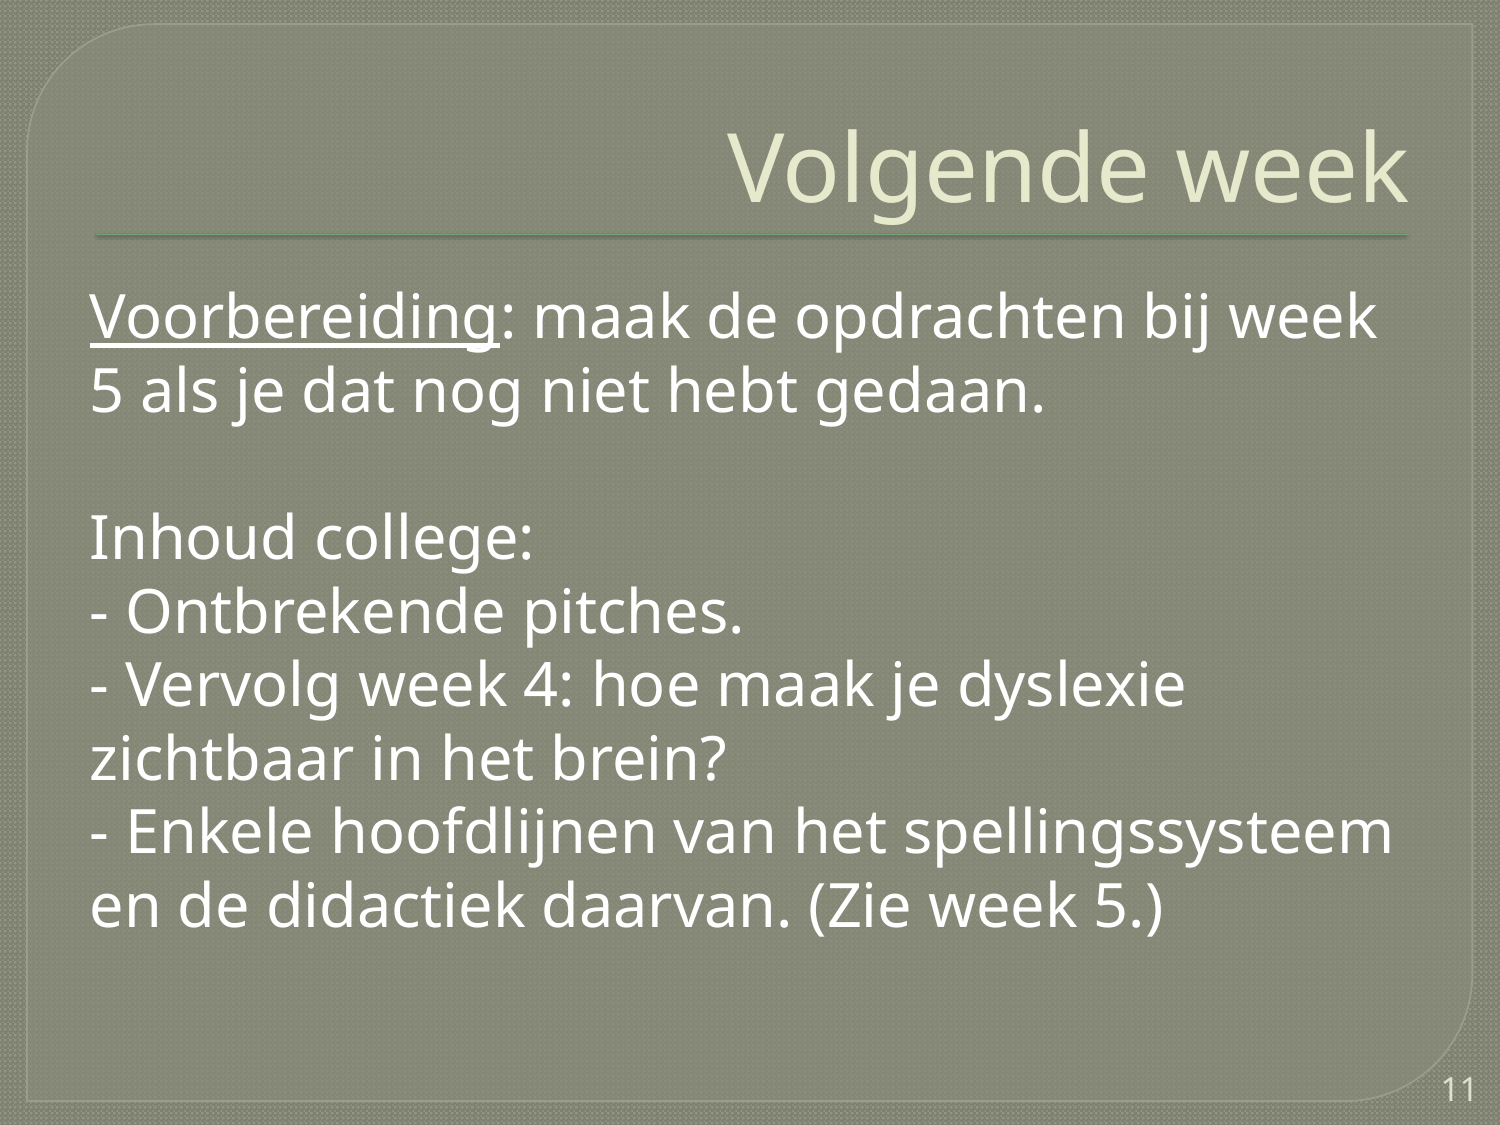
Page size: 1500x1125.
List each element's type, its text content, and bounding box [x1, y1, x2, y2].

slide_number 11 [1417, 1068, 1494, 1114]
title Volgende week [75, 41, 1425, 230]
list Voorbereiding: maak de opdrachten bij week 5 als je dat nog niet hebt gedaan. Inhoud college: - Ontbrekende pitches. - Vervolg week 4: hoe maak je dyslexie zichtbaar in het brein? - Enkele hoofdlijnen van het spellingssysteem en de didactiek daarvan. (Zie week 5.) [75, 270, 1425, 1013]
